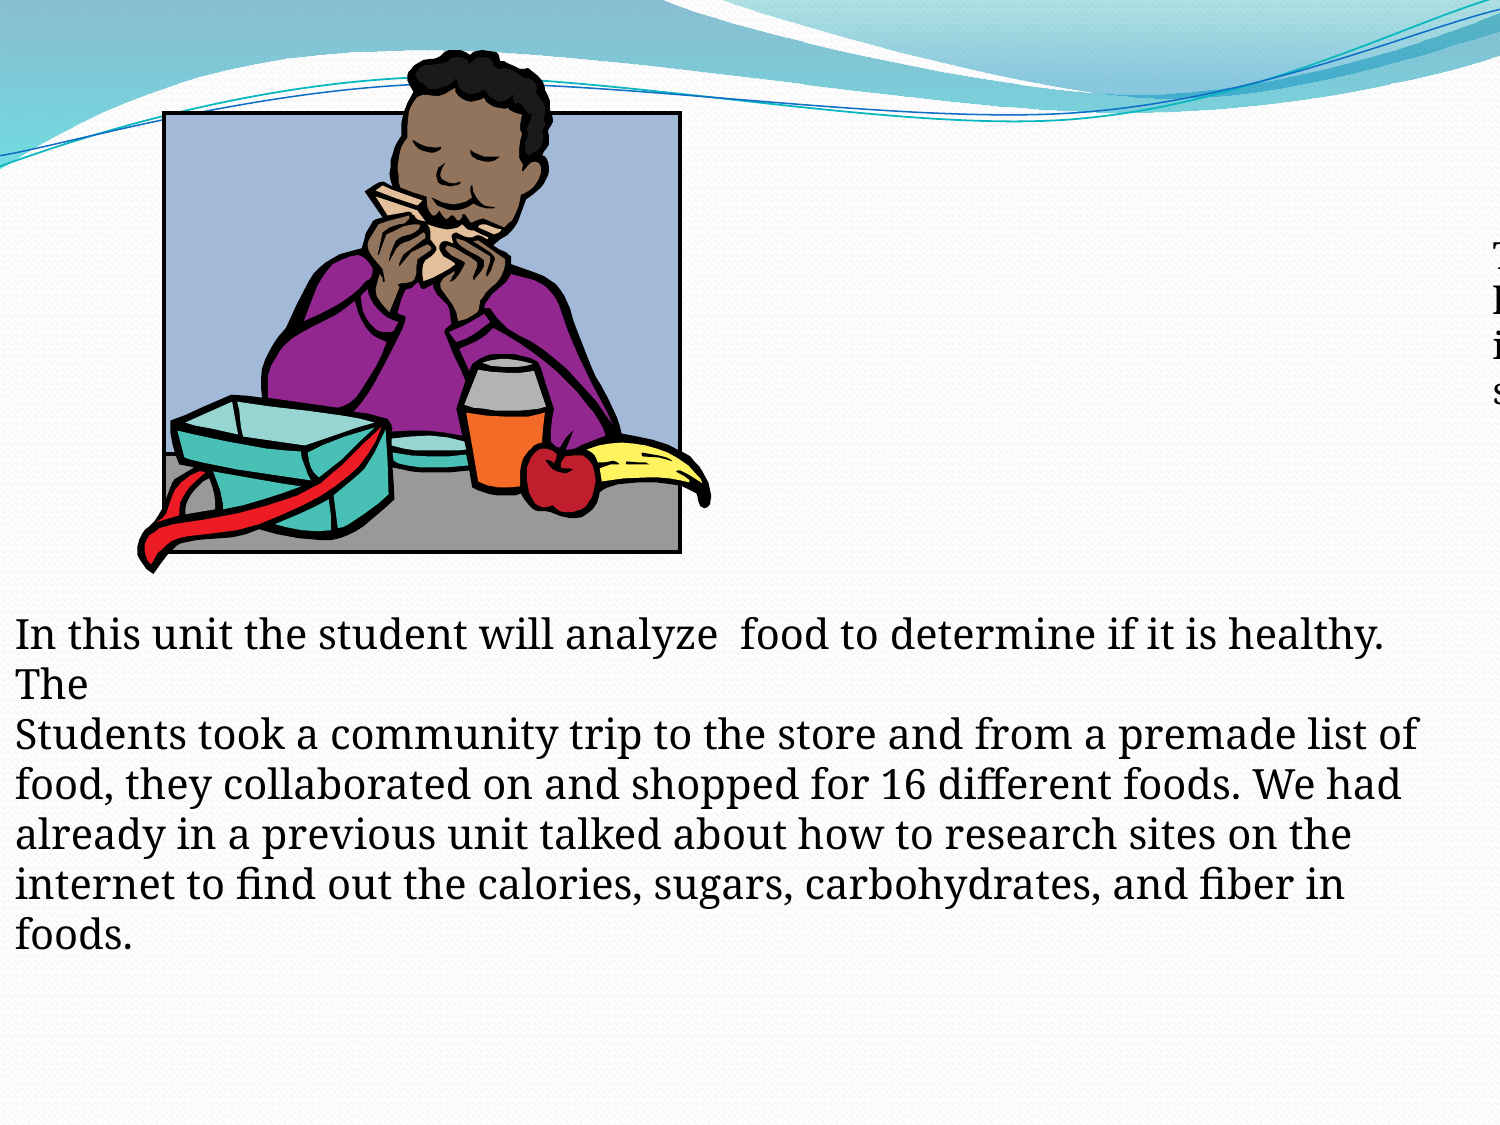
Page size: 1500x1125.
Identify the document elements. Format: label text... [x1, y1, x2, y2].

text_box In this unit the student will analyze food to determine if it is healthy. The Students took a community trip to the store and from a premade list of food, they collaborated on and shopped for 16 different foods. We had already in a previous unit talked about how to research sites on the internet to find out the calories, sugars, carbohydrates, and fiber in foods. [0, 600, 1477, 965]
text_box This [1492, 224, 1500, 465]
picture [137, 49, 712, 575]
